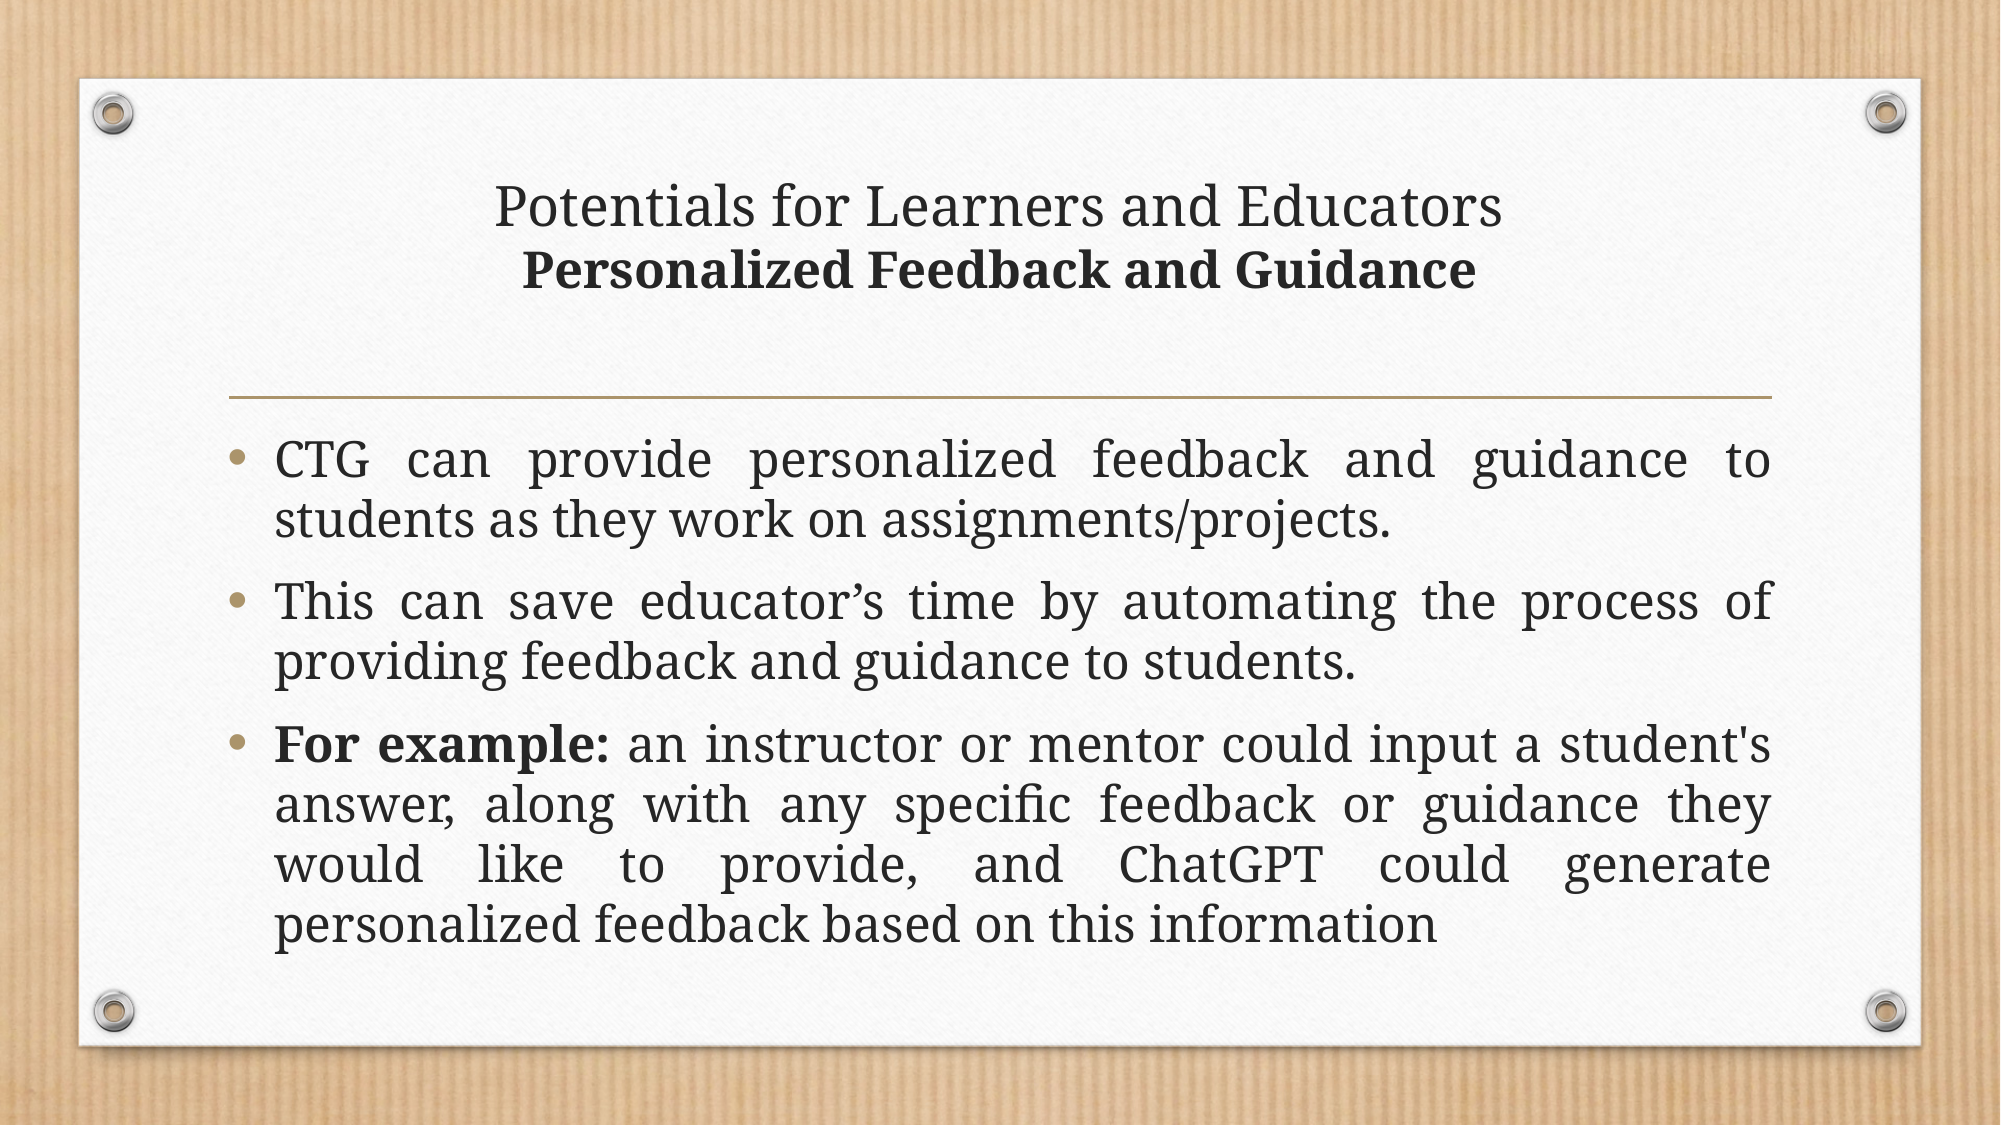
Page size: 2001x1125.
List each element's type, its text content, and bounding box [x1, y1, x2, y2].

title Potentials for Learners and Educators Personalized Feedback and Guidance [212, 161, 1788, 375]
list CTG can provide personalized feedback and guidance to students as they work on assignments/projects. This can save educator’s time by automating the process of providing feedback and guidance to students. For example: an instructor or mentor could input a student's answer, along with any specific feedback or guidance they would like to provide, and ChatGPT could generate personalized feedback based on this information [212, 419, 1788, 964]
picture [0, 0, 2001, 1125]
